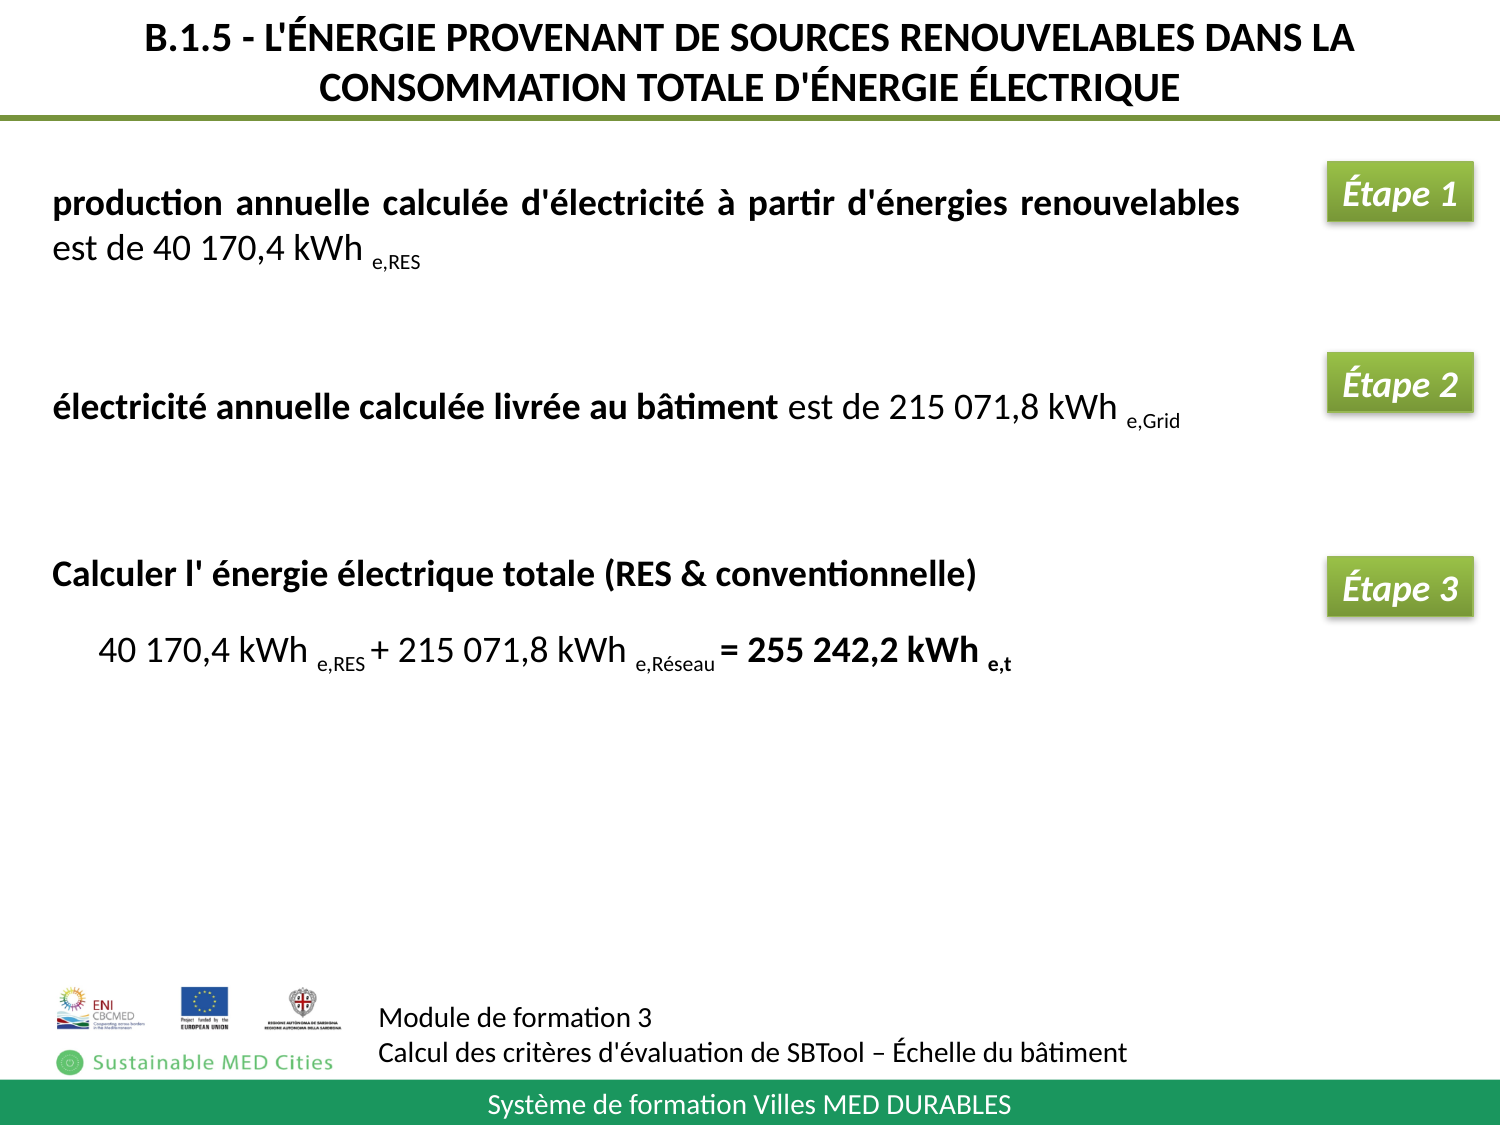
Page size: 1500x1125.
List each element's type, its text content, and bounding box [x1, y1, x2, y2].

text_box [0, 972, 1500, 1125]
text_box production annuelle calculée d'électricité à partir d'énergies renouvelables est de 40 170,4 kWh e,RES [37, 170, 1257, 281]
text_box 40 170,4 kWh e,RES + 215 071,8 kWh e,Réseau = 255 242,2 kWh e,t [83, 617, 1262, 684]
text_box Étape 1 [1327, 161, 1474, 222]
text_box électricité annuelle calculée livrée au bâtiment est de 215 071,8 kWh e,Grid [37, 374, 1217, 462]
text_box Étape 2 [1327, 352, 1474, 413]
title B.1.5 - L'ÉNERGIE PROVENANT DE SOURCES RENOUVELABLES DANS LA CONSOMMATION TOTALE D'ÉNERGIE ÉLECTRIQUE [0, 0, 1500, 121]
text_box Étape 3 [1327, 556, 1474, 617]
text_box Calculer l' énergie électrique totale (RES & conventionnelle) [37, 541, 1169, 602]
